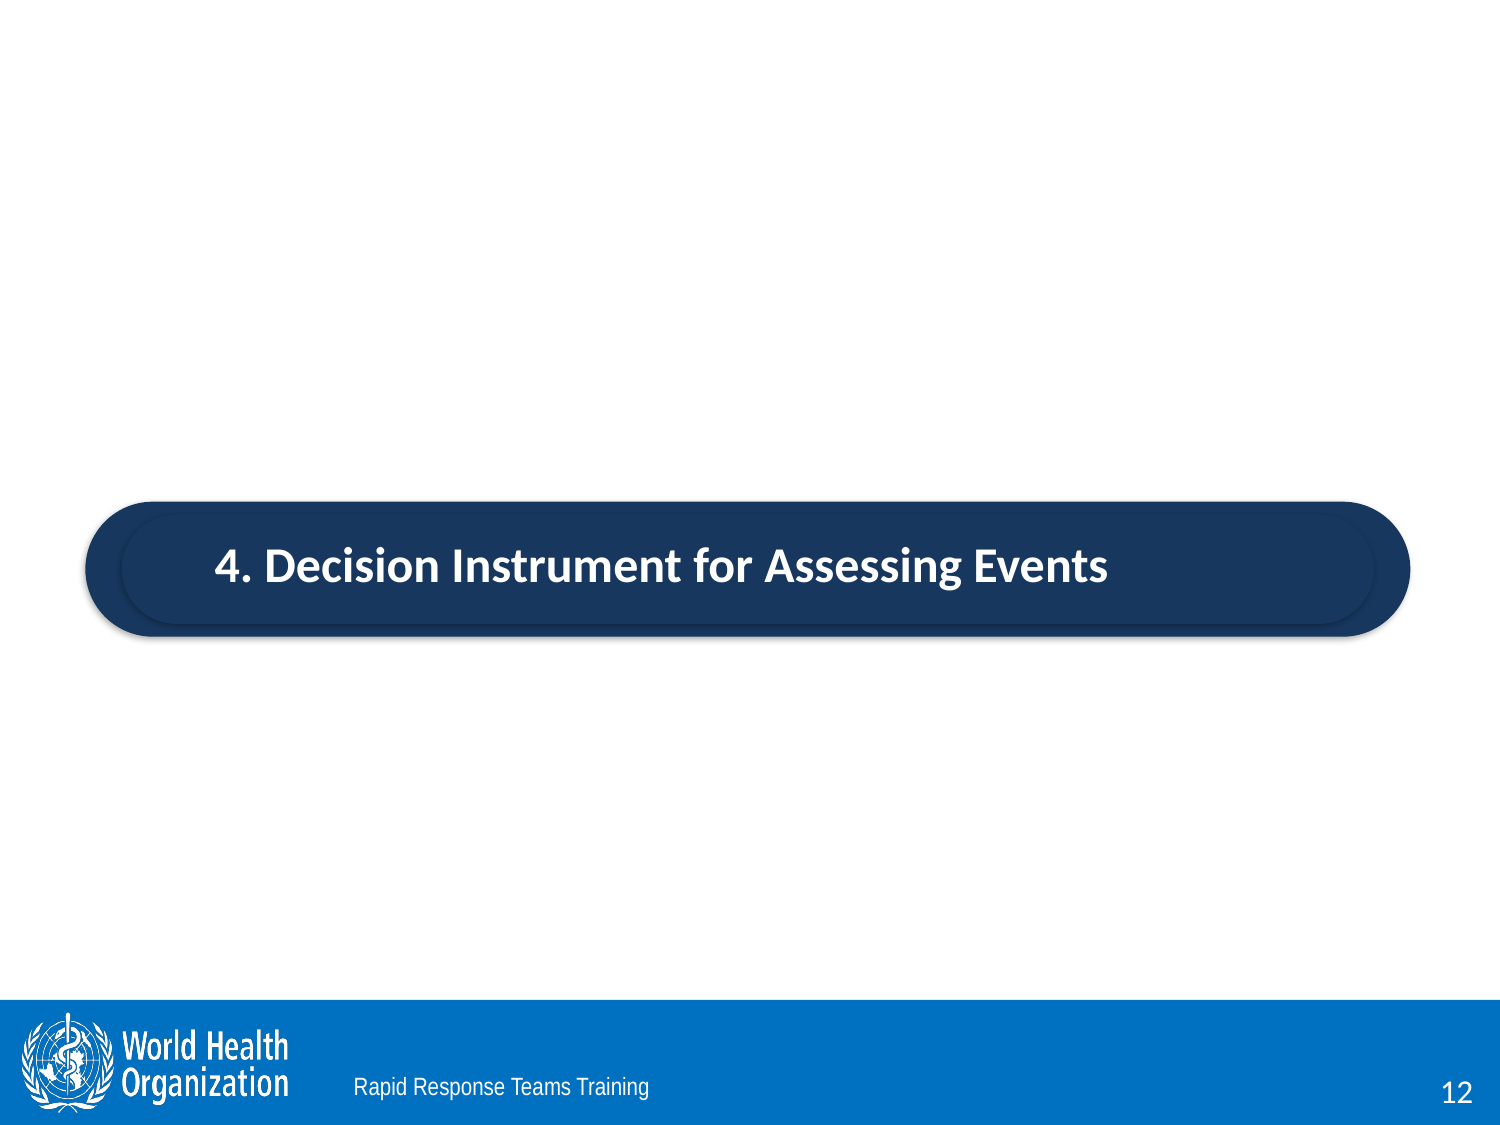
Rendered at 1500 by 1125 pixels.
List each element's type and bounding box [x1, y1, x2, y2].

text_box [85, 501, 1411, 637]
picture [21, 1012, 288, 1113]
